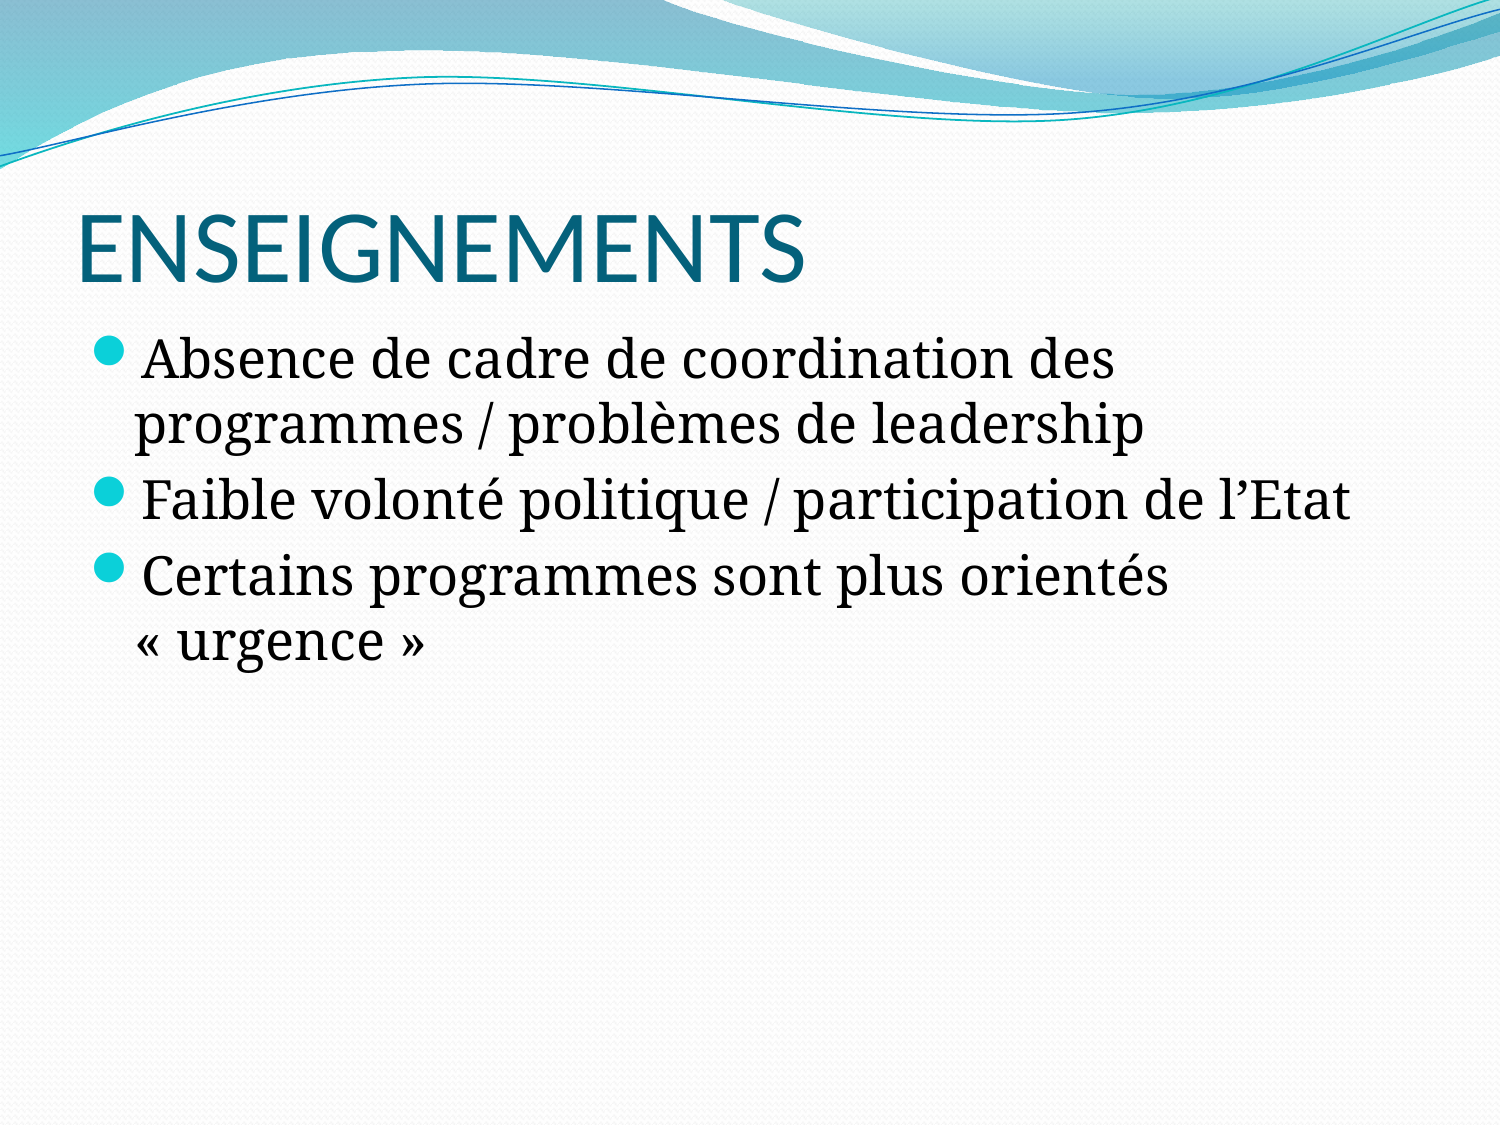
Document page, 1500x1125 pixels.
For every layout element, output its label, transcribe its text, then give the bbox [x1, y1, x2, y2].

list Absence de cadre de coordination des programmes / problèmes de leadership Faible volonté politique / participation de l’Etat Certains programmes sont plus orientés « urgence » [75, 317, 1425, 1038]
title ENSEIGNEMENTS [75, 115, 1425, 303]
